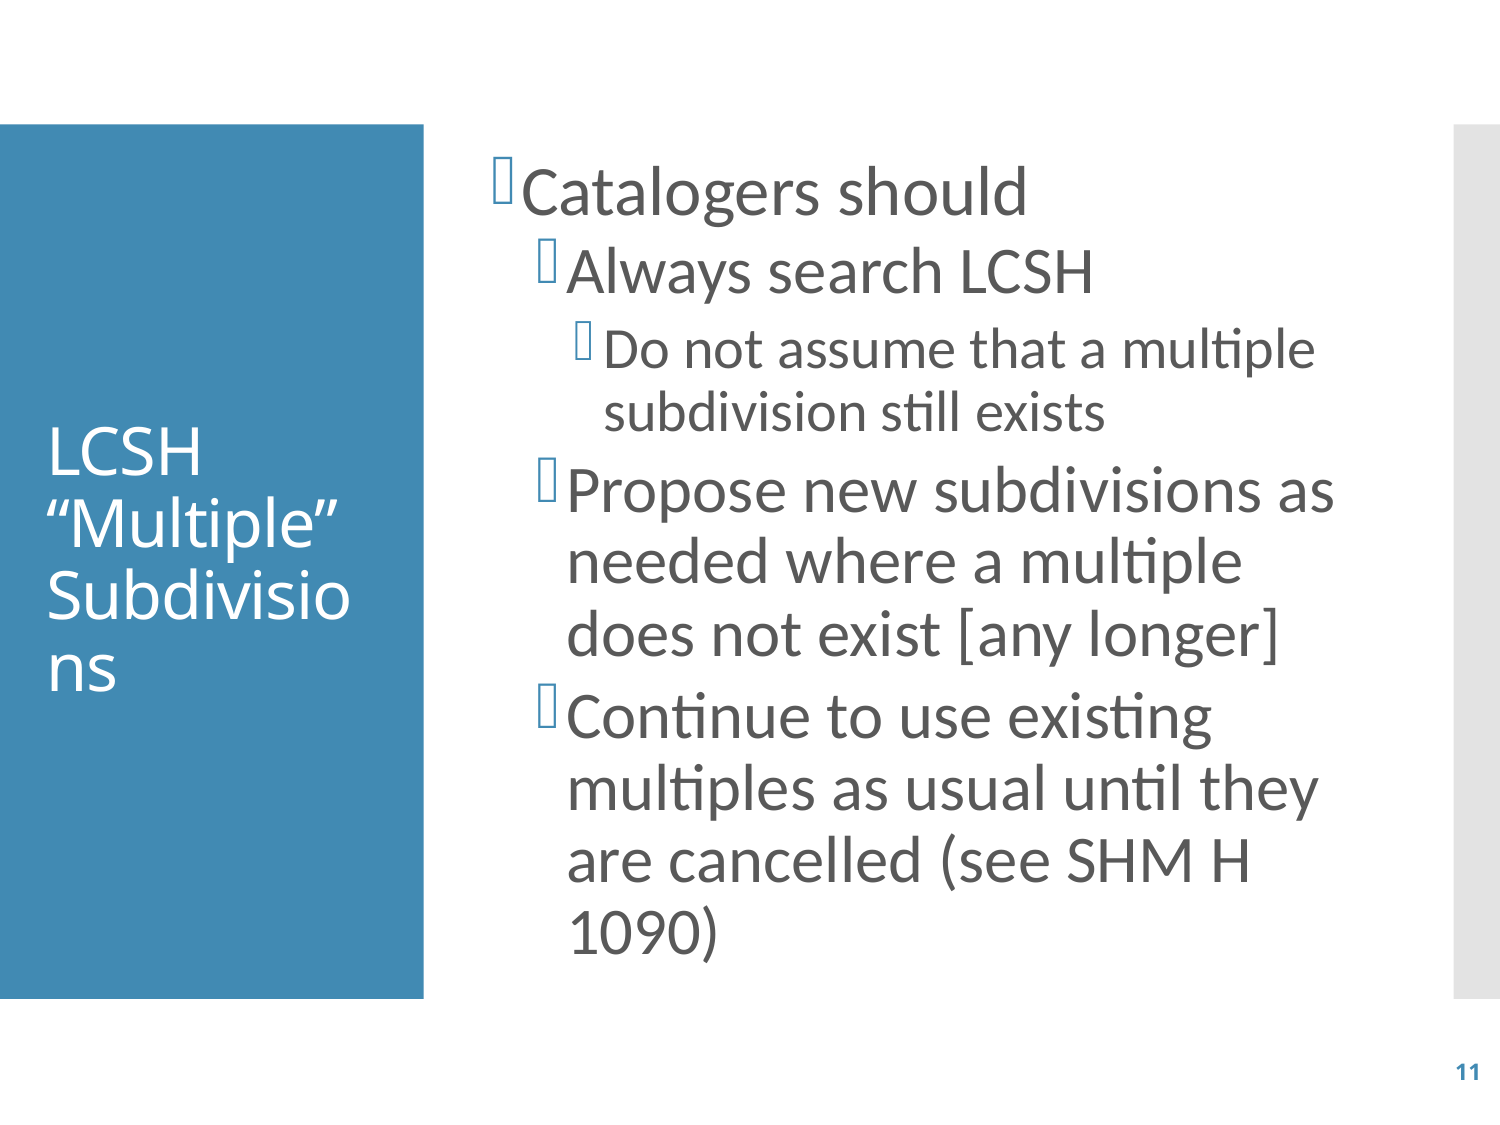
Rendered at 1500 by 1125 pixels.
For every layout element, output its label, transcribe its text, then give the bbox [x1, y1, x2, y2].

slide_number 11 [1308, 1042, 1497, 1103]
title LCSH “Multiple” Subdivisions [31, 184, 394, 940]
list Catalogers should Always search LCSH Do not assume that a multiple subdivision still exists Propose new subdivisions as needed where a multiple does not exist [any longer] Continue to use existing multiples as usual until they are cancelled (see SHM H 1090) [476, 141, 1376, 982]
